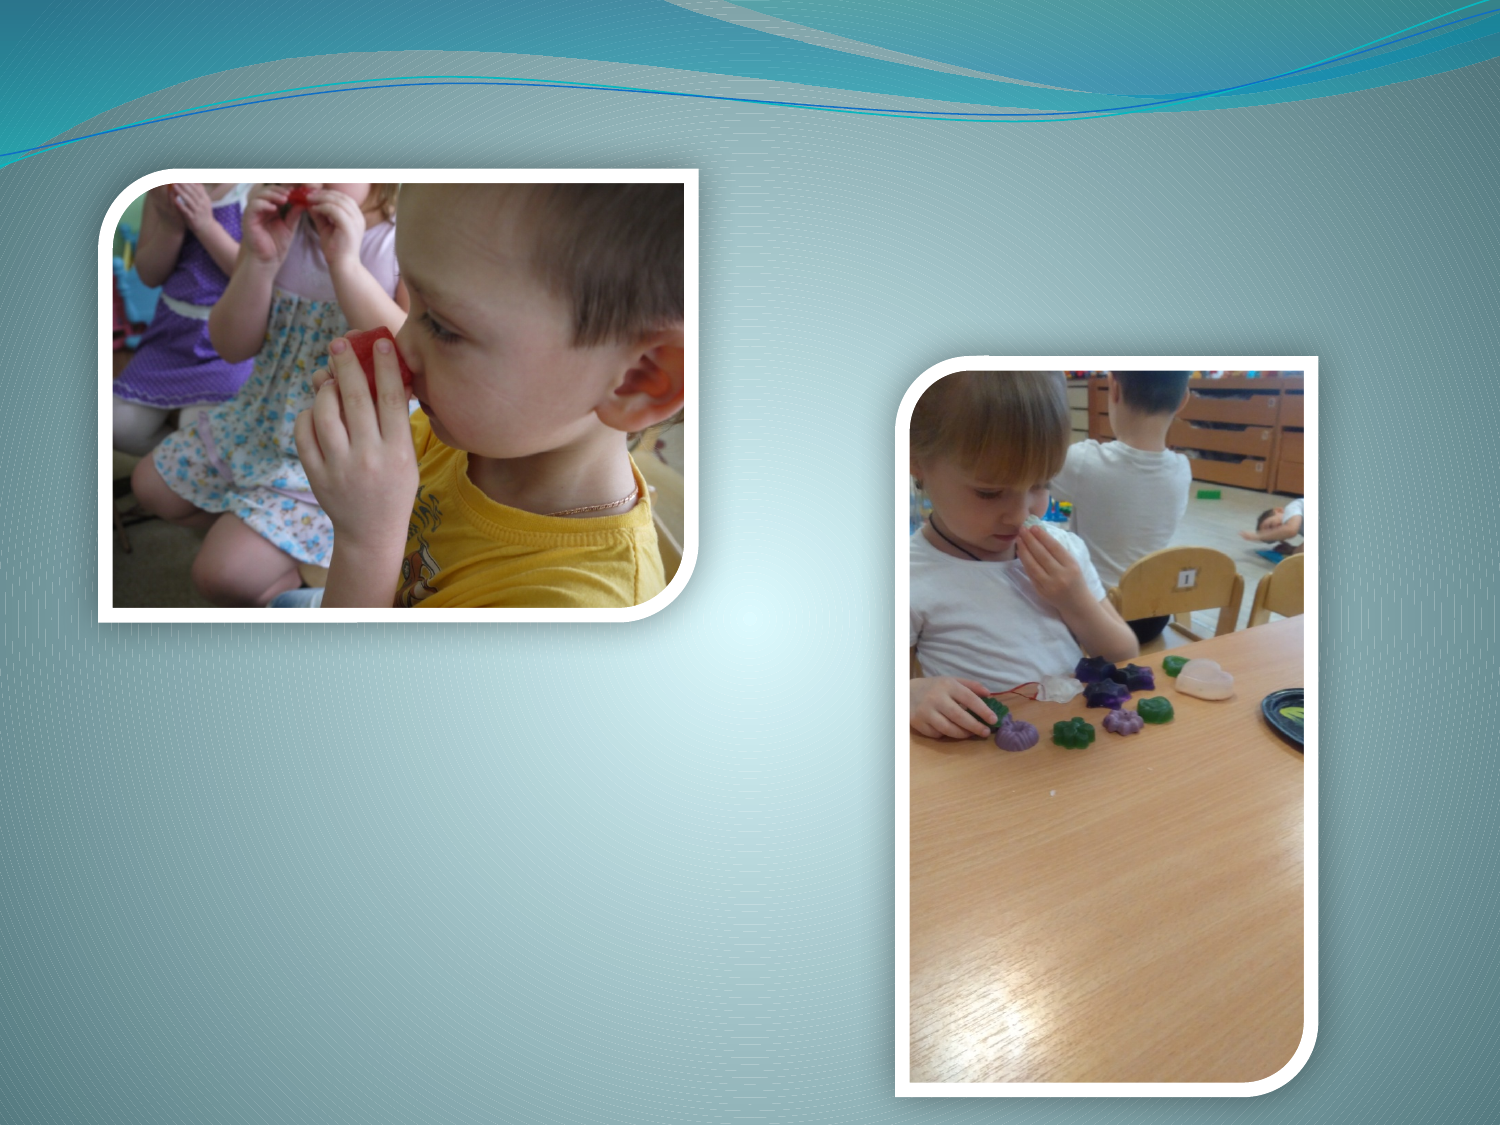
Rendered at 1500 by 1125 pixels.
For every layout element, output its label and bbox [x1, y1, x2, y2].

picture [902, 363, 1312, 1091]
list [105, 175, 692, 616]
